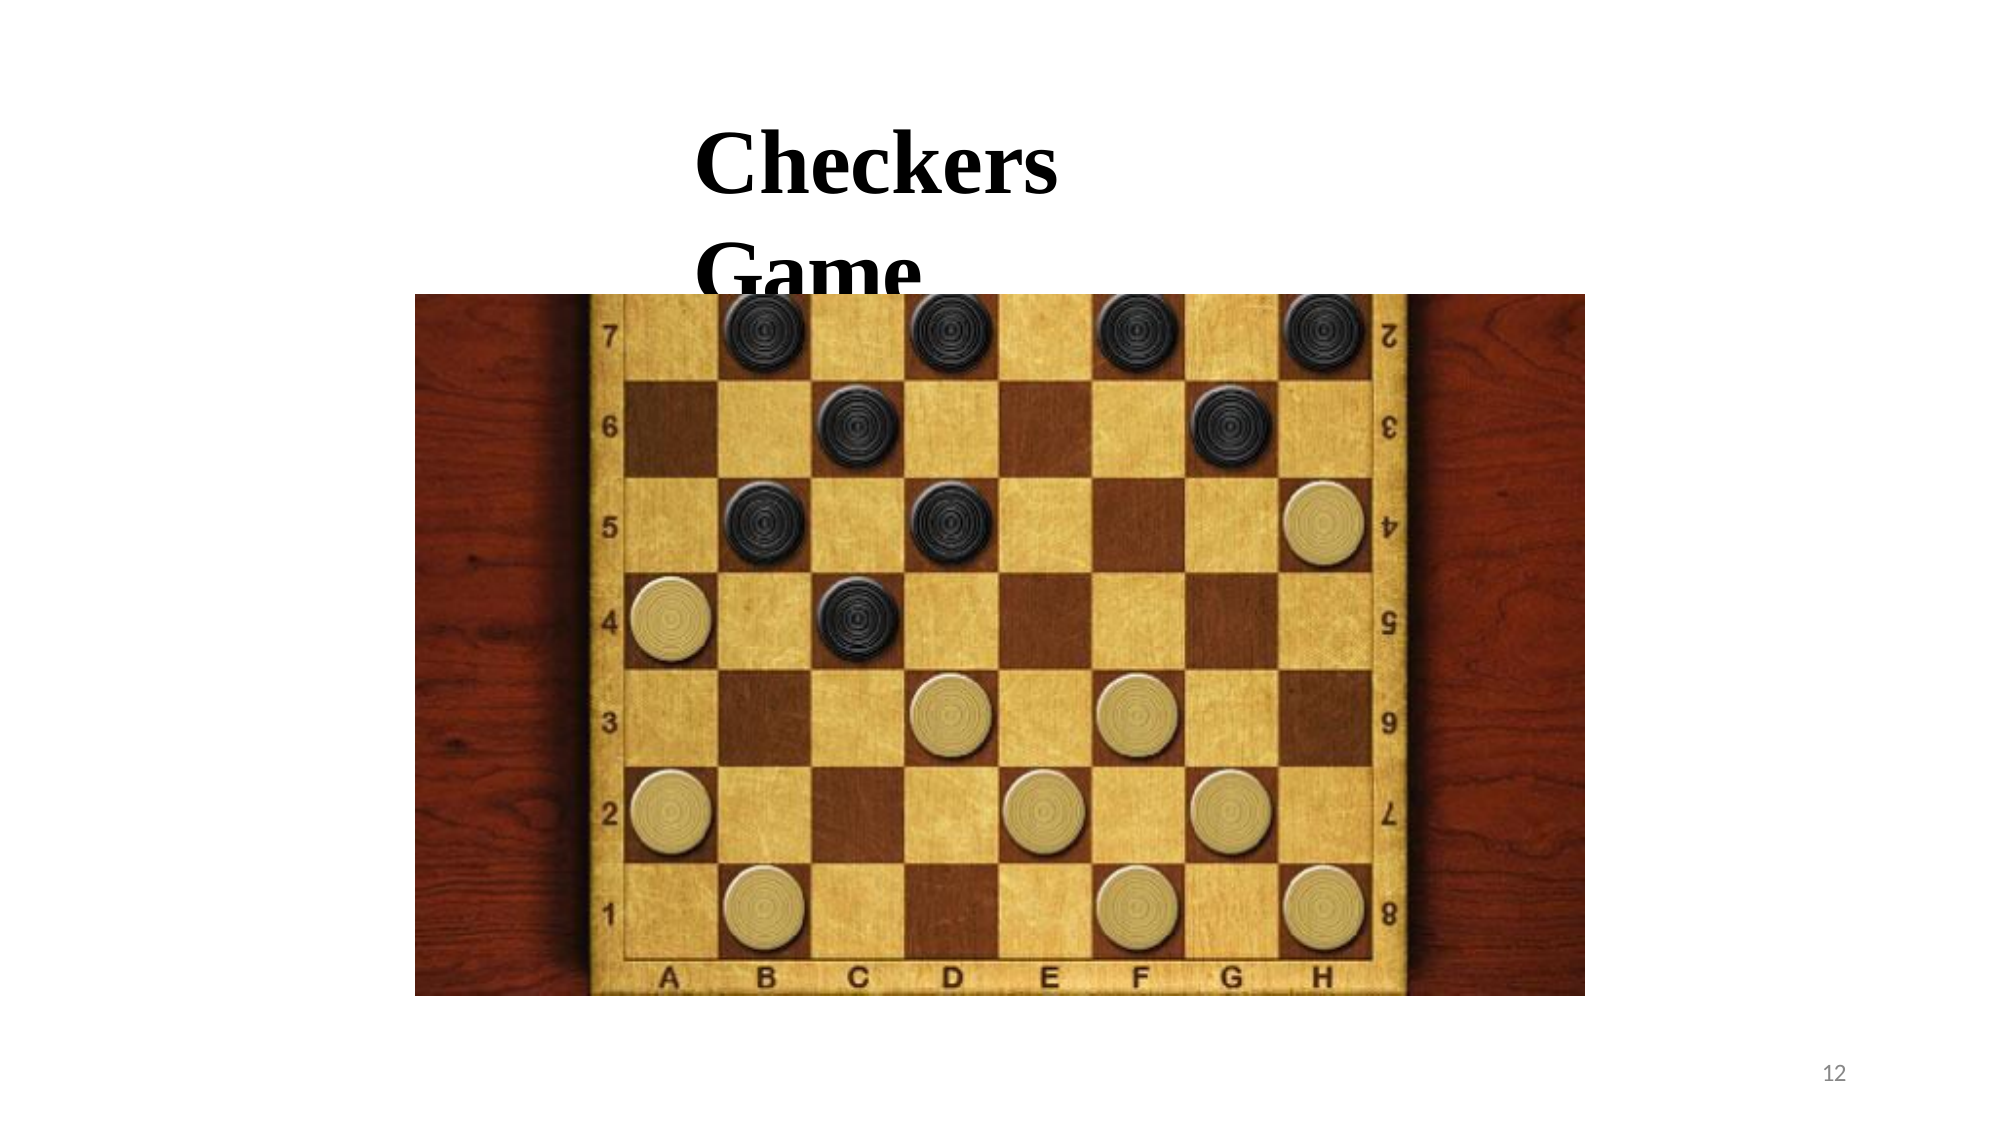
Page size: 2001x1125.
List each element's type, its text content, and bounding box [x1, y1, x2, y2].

slide_number 12 [1815, 1060, 1856, 1125]
title Checkers Game [691, 99, 1309, 292]
picture [415, 294, 1585, 997]
